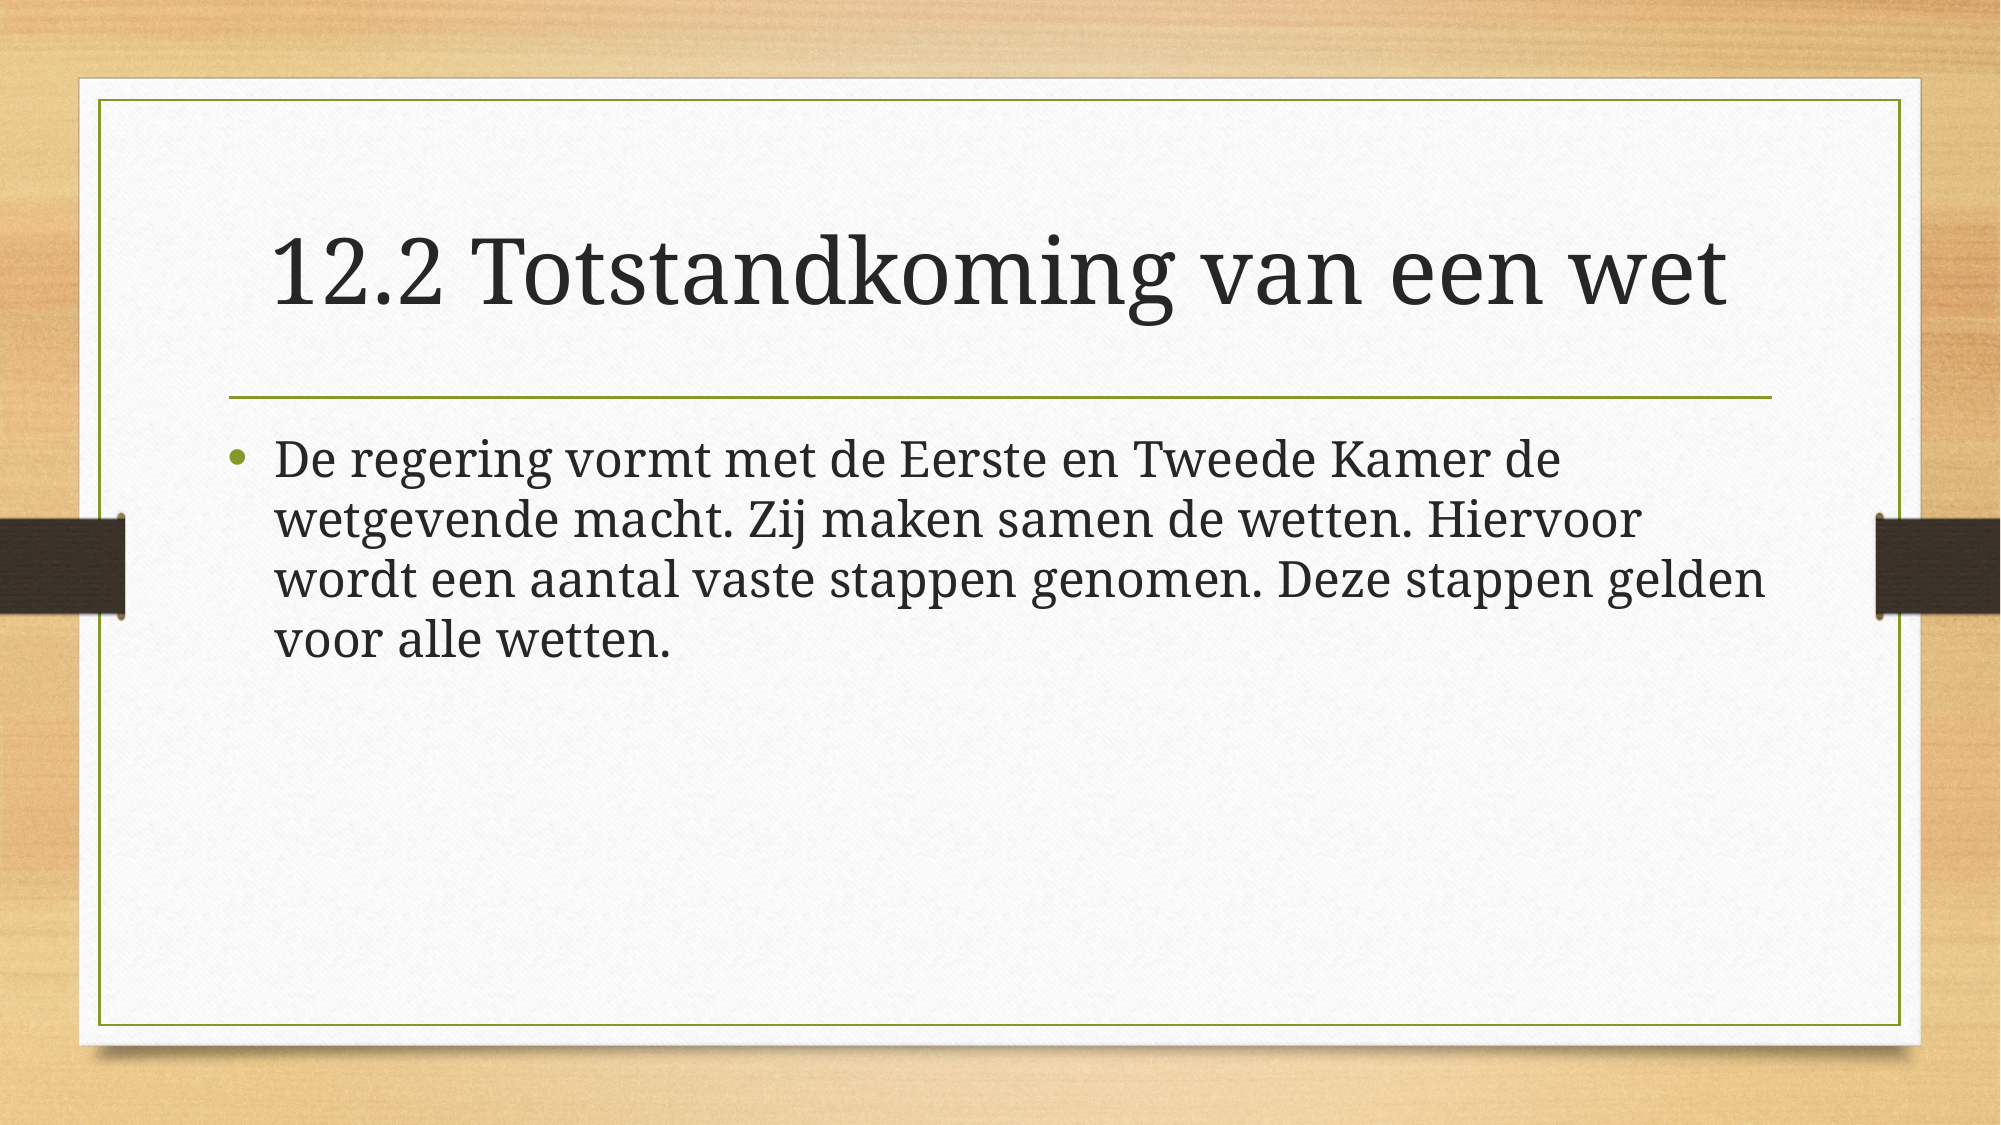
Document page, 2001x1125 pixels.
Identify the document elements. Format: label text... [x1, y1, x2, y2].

picture [0, 0, 2001, 1125]
list De regering vormt met de Eerste en Tweede Kamer de wetgevende macht. Zij maken samen de wetten. Hiervoor wordt een aantal vaste stappen genomen. Deze stappen gelden voor alle wetten. [212, 419, 1788, 964]
title 12.2 Totstandkoming van een wet [212, 161, 1788, 375]
